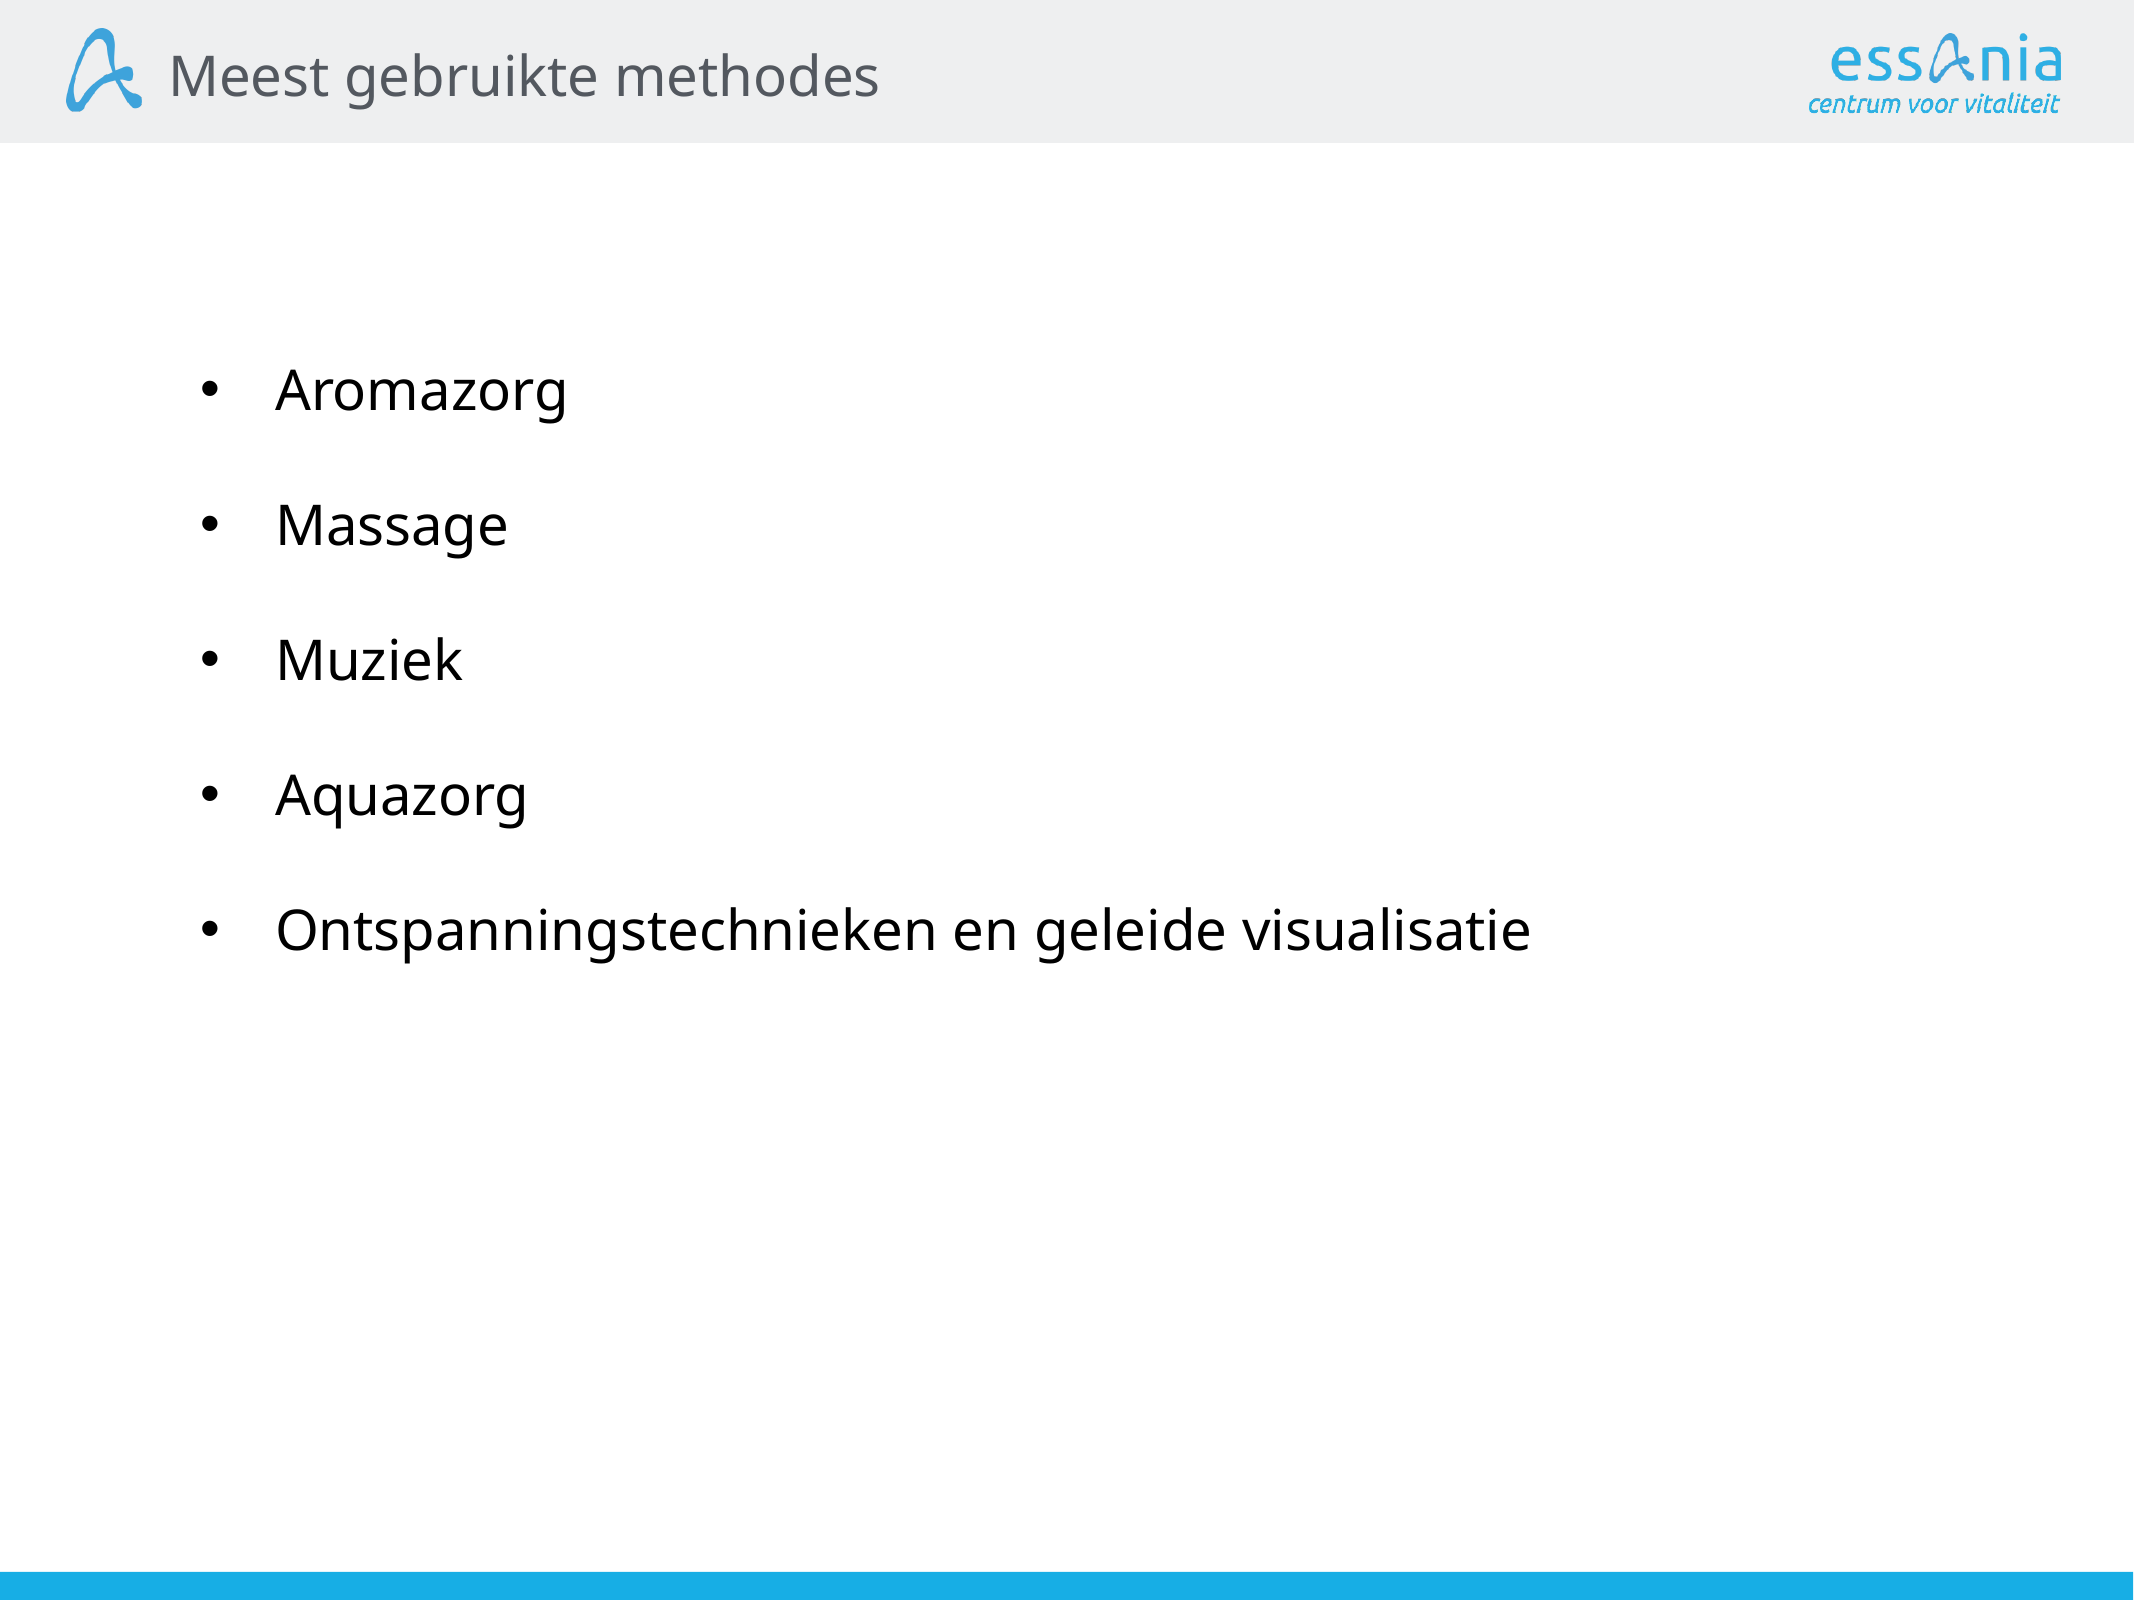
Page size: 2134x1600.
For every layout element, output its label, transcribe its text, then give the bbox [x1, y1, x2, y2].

text_box [0, 0, 2134, 143]
text_box [0, 1571, 2134, 1600]
text_box Aromazorg Massage Muziek Aquazorg Ontspanningstechnieken en geleide visualisatie [191, 345, 1972, 1241]
picture [65, 28, 142, 113]
picture [1806, 32, 2061, 117]
text_box Meest gebruikte methodes [159, 32, 919, 117]
